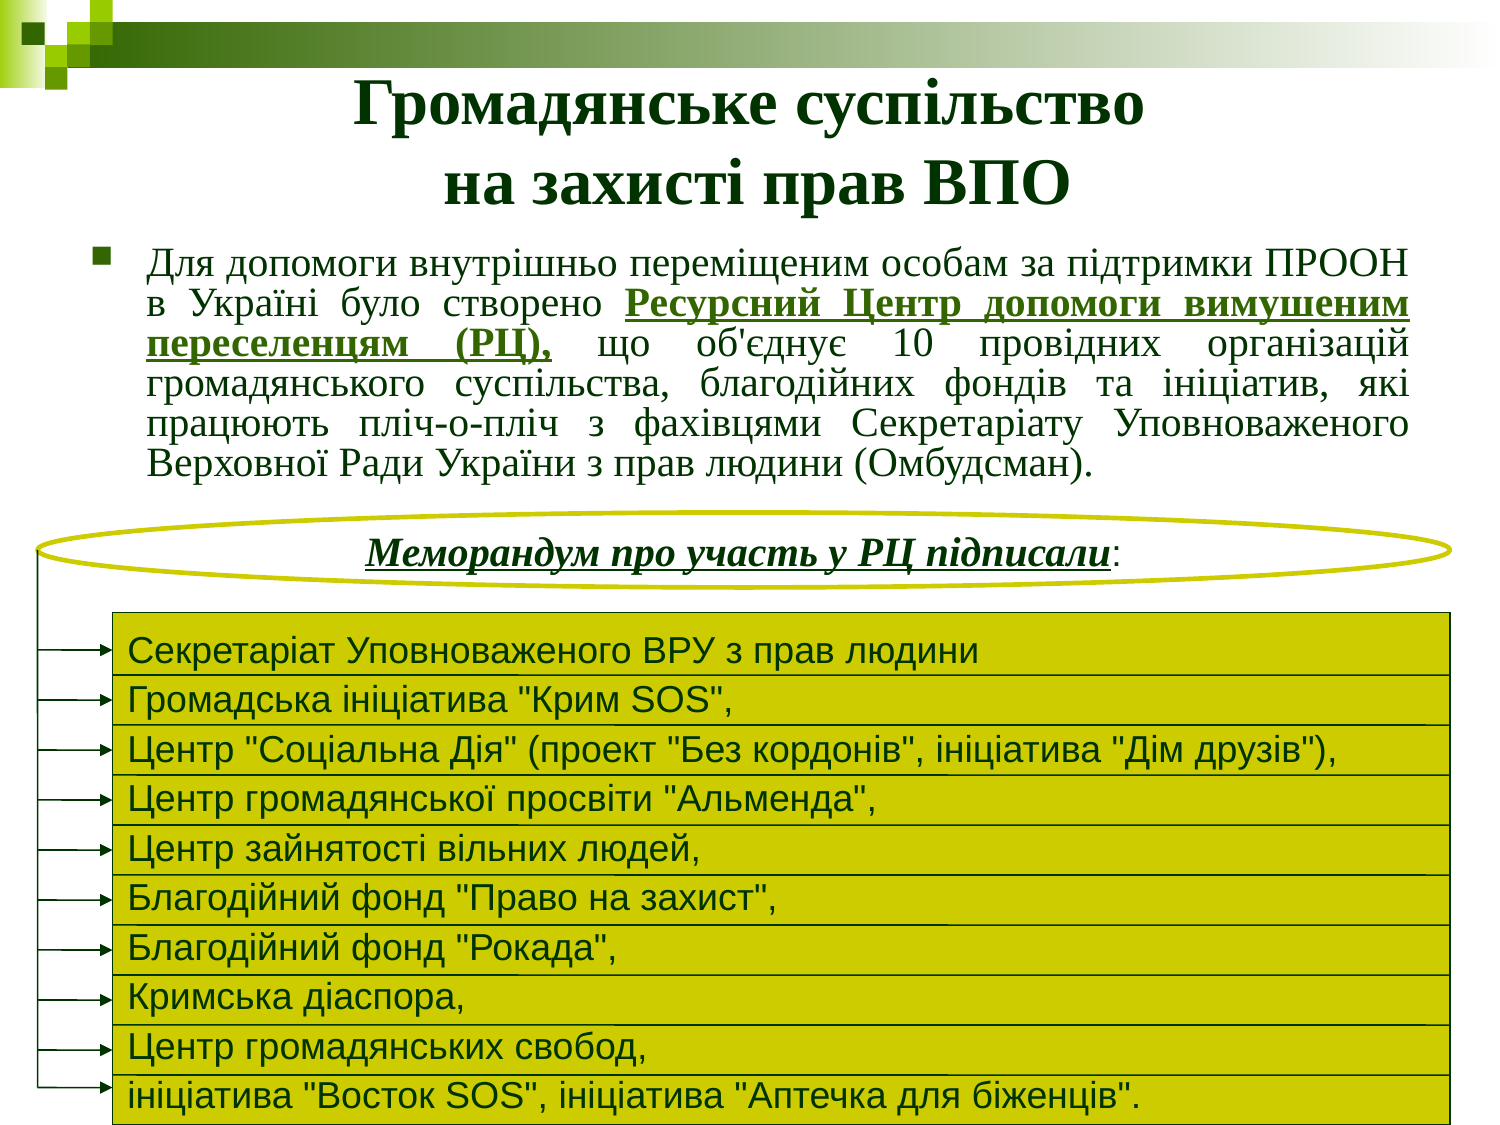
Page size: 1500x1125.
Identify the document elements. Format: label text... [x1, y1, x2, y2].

title Громадянське суспільство на захисті прав ВПО [75, 75, 1425, 200]
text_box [37, 512, 1451, 1125]
list Для допомоги внутрішньо переміщеним особам за підтримки ПРООН в Україні було створено Ресурсний Центр допомоги вимушеним переселенцям (РЦ), що об'єднує 10 провідних організацій громадянського суспільства, благодійних фондів та ініціатив, які працюють пліч-о-пліч з фахівцями Секретаріату Уповноваженого Верховної Ради України з прав людини (Омбудсман). [75, 237, 1425, 488]
